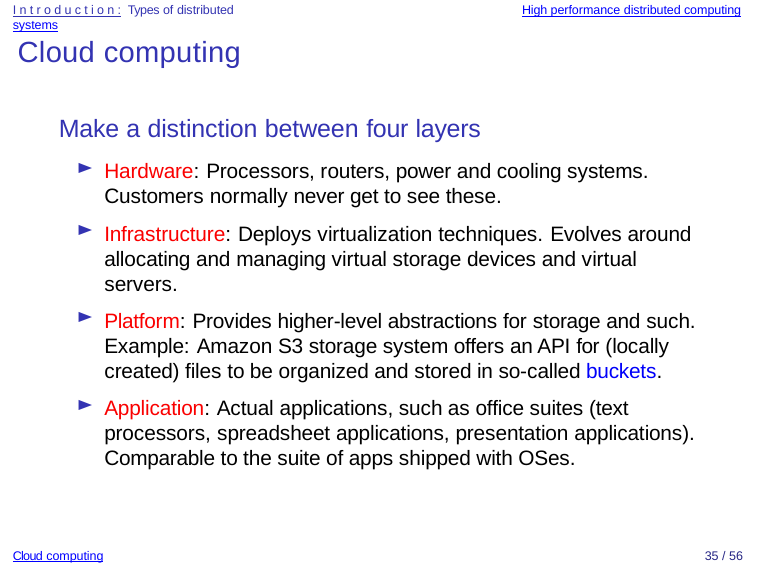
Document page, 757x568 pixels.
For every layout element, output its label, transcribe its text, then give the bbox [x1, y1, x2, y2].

text_box Cloud computing [10, 546, 109, 563]
text_box Introduction: Types of distributed systems [10, 0, 247, 33]
text_box High performance distributed computing [520, 0, 745, 18]
slide_number 35 / 56 [698, 546, 745, 568]
text_box Cloud computing Make a distinction between four layers Hardware: Processors, routers, power and cooling systems. Customers normally never get to see these. Infrastructure: Deploys virtualization techniques. Evolves around allocating and managing virtual storage devices and virtual servers. Platform: Provides higher-level abstractions for storage and such. Example: Amazon S3 storage system offers an API for (locally created) files to be organized and stored in so-called buckets. Application: Actual applications, such as office suites (text processors, spreadsheet applications, presentation applications). Comparable to the suite of apps shipped with OSes. [13, 31, 710, 470]
